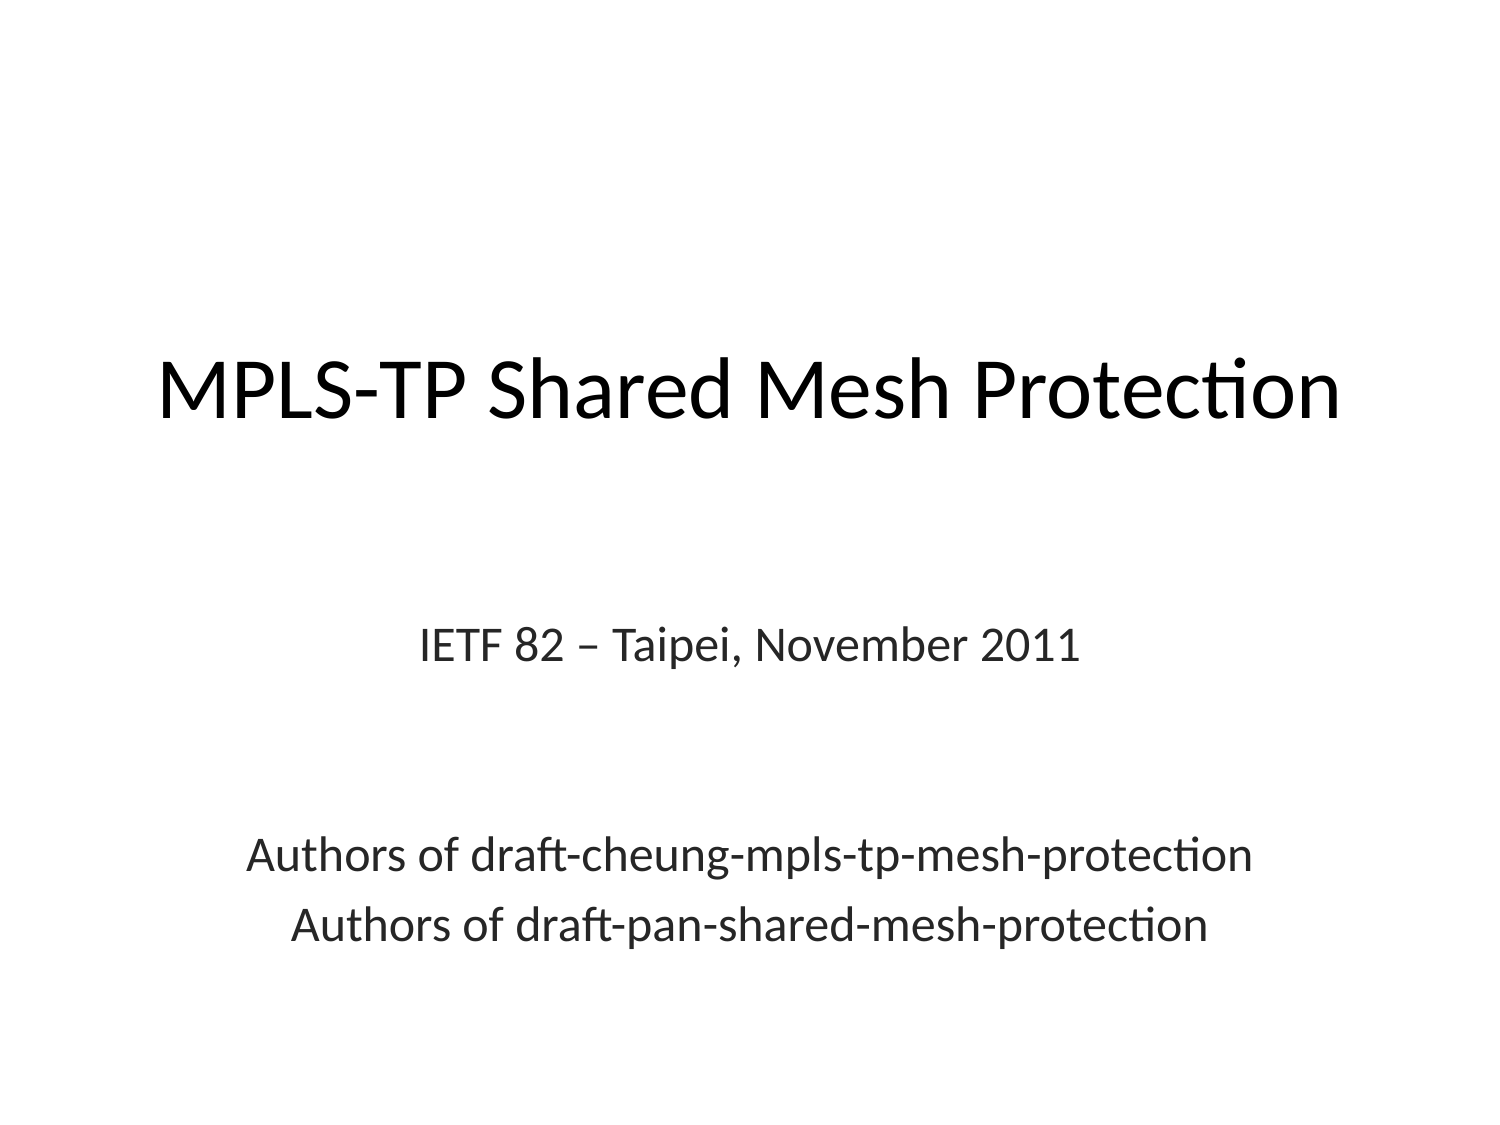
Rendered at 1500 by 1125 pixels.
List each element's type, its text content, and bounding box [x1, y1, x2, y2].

title MPLS-TP Shared Mesh Protection [50, 262, 1450, 504]
subtitle IETF 82 – Taipei, November 2011 Authors of draft-cheung-mpls-tp-mesh-protection Authors of draft-pan-shared-mesh-protection [225, 603, 1275, 979]
